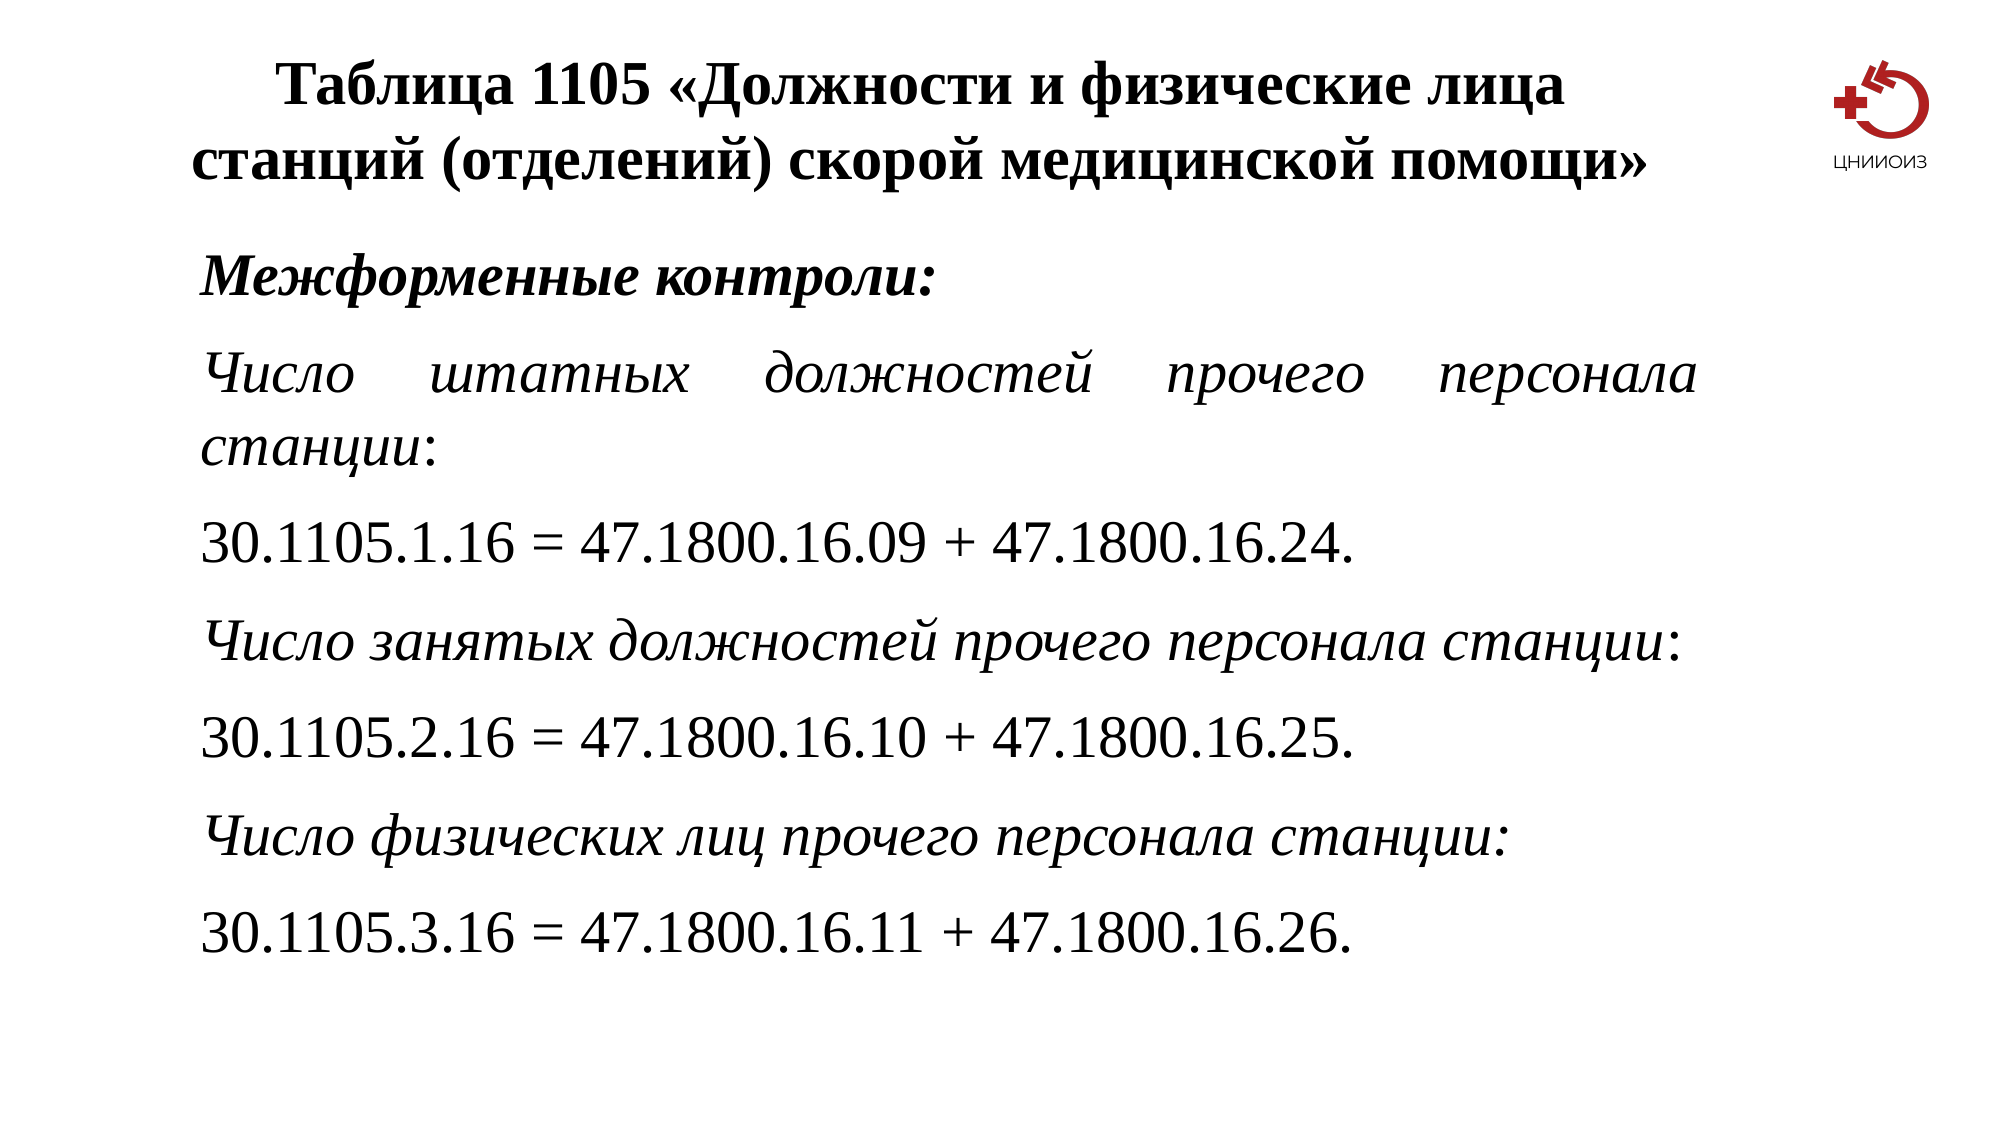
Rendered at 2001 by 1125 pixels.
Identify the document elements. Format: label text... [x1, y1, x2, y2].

picture [1834, 60, 1929, 171]
list [145, 231, 1704, 1083]
text_box Межформенные контроли: Число штатных должностей прочего персонала станции: 30.1105.1.16 = 47.1800.16.09 + 47.1800.16.24. Число занятых должностей прочего персонала станции: 30.1105.2.16 = 47.1800.16.10 + 47.1800.16.25. Число физических лиц прочего персонала станции: 30.1105.3.16 = 47.1800.16.11 + 47.1800.16.26. [185, 227, 1716, 1071]
title Таблица 1105 «Должности и физические лица станций (отделений) скорой медицинской помощи» [145, 23, 1697, 211]
